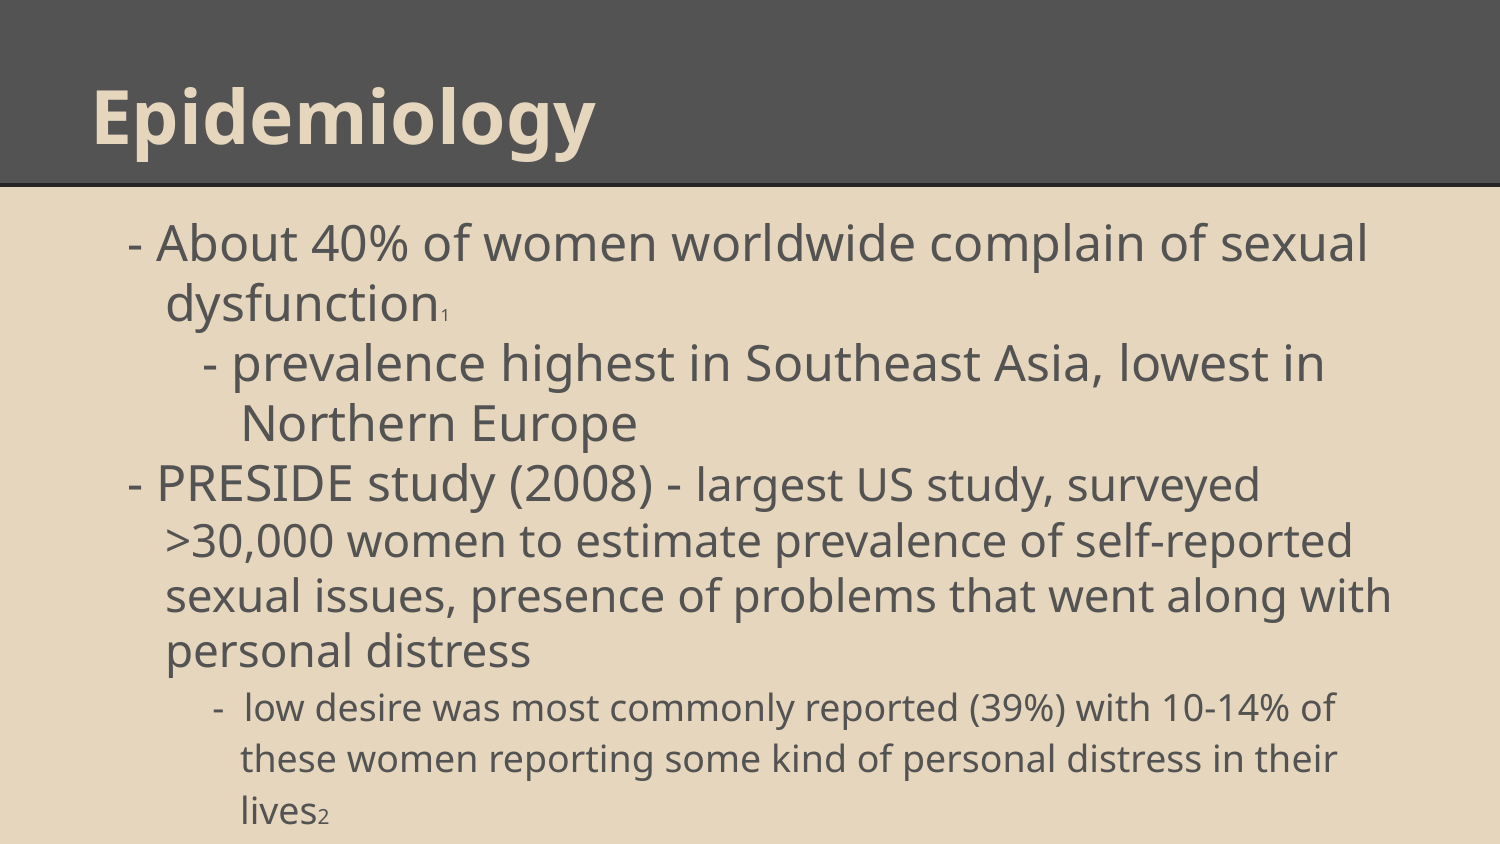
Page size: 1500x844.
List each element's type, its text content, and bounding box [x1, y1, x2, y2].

list - About 40% of women worldwide complain of sexual dysfunction1 - prevalence highest in Southeast Asia, lowest in Northern Europe - PRESIDE study (2008) - largest US study, surveyed >30,000 women to estimate prevalence of self-reported sexual issues, presence of problems that went along with personal distress - low desire was most commonly reported (39%) with 10-14% of these women reporting some kind of personal distress in their lives2 [75, 196, 1425, 808]
title Epidemiology [75, 33, 1425, 175]
